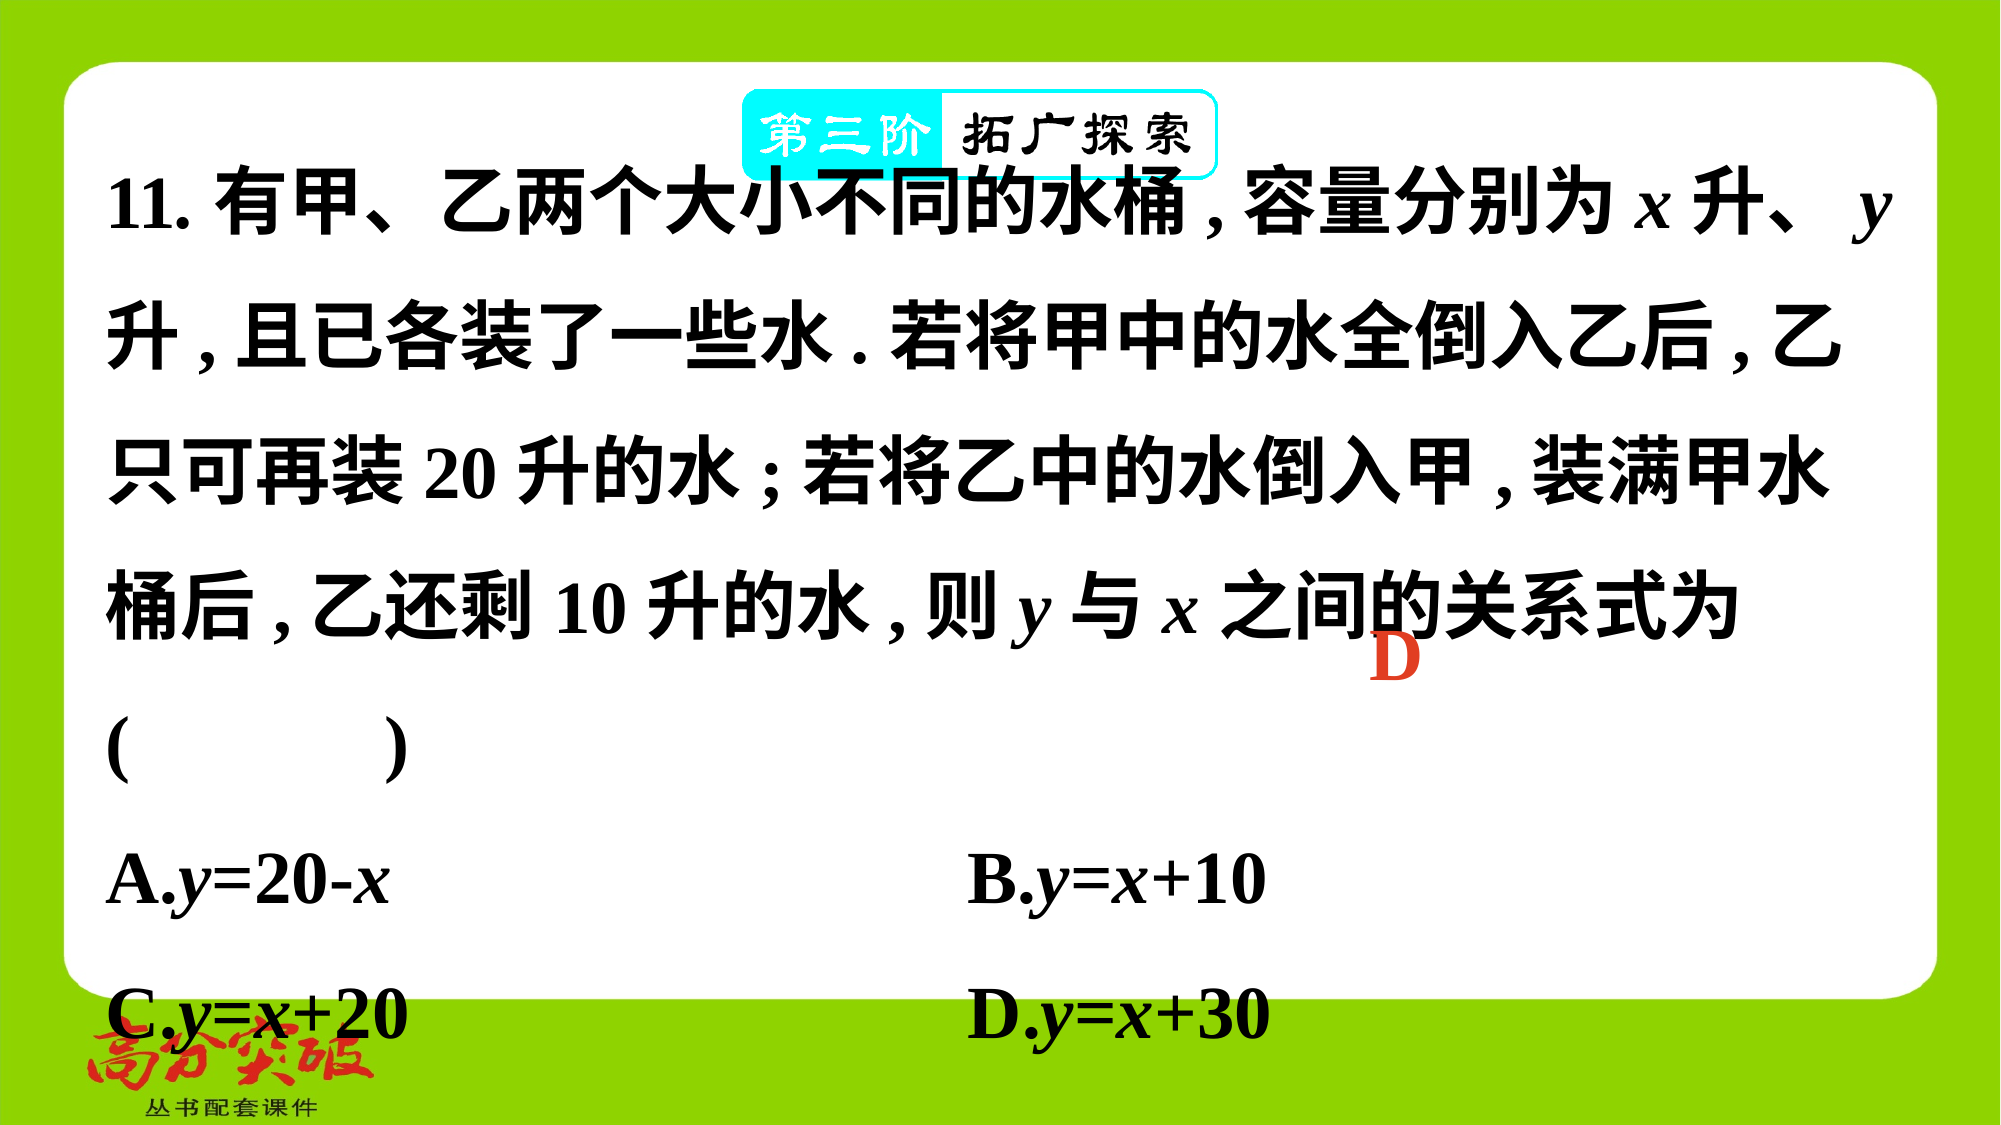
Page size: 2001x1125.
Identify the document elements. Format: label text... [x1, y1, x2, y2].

text_box 11.有甲、乙两个大小不同的水桶,容量分别为x升、y升,且已各装了一些水.若将甲中的水全倒入乙后,乙只可再装20升的水;若将乙中的水倒入甲,装满甲水桶后,乙还剩10升的水,则y与x之间的关系式为 ( ) A.y=20-x B.y=x+10 C.y=x+20 D.y=x+30 [90, 101, 1910, 1061]
picture [0, 0, 2001, 1125]
text_box D [1354, 597, 1439, 703]
